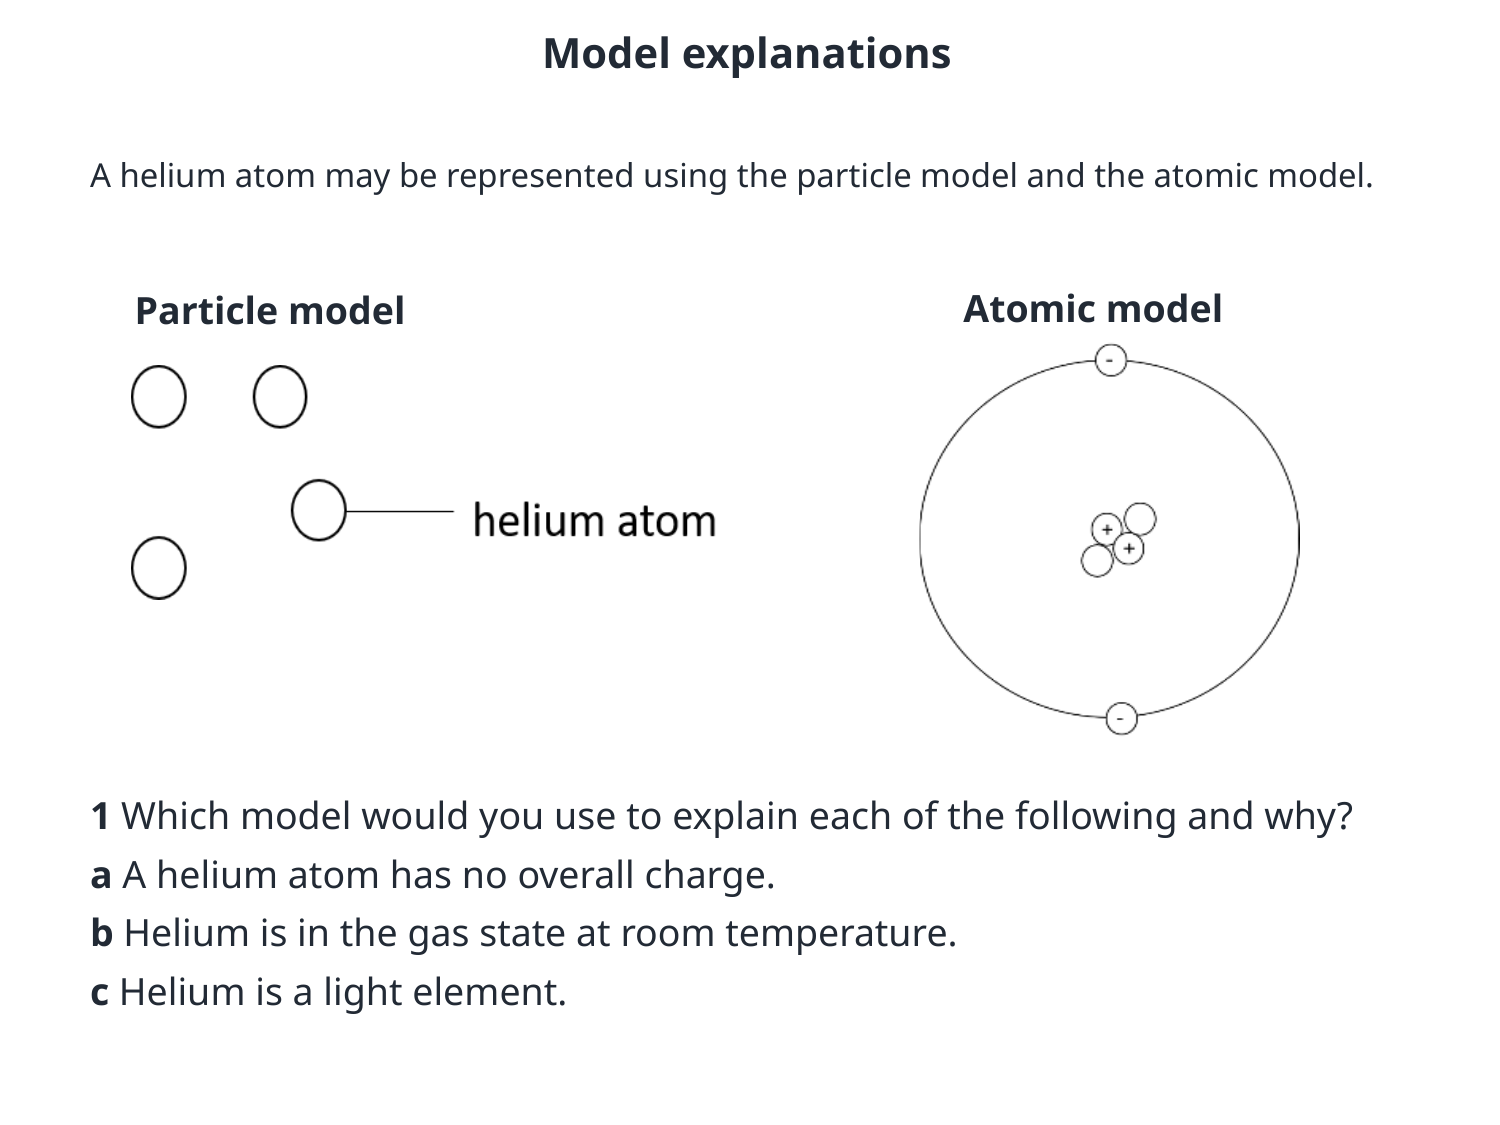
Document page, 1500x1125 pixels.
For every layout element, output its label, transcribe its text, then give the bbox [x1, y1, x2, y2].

text_box A helium atom may be represented using the particle model and the atomic model. [74, 141, 1434, 237]
text_box Atomic model [948, 271, 1272, 336]
picture [131, 365, 748, 600]
text_box Particle model [119, 273, 443, 366]
text_box Model explanations [23, 4, 1471, 99]
text_box 1 Which model would you use to explain each of the following and why? a A helium atom has no overall charge. b Helium is in the gas state at room temperature. c Helium is a light element. [74, 778, 1434, 1092]
picture [919, 336, 1300, 745]
